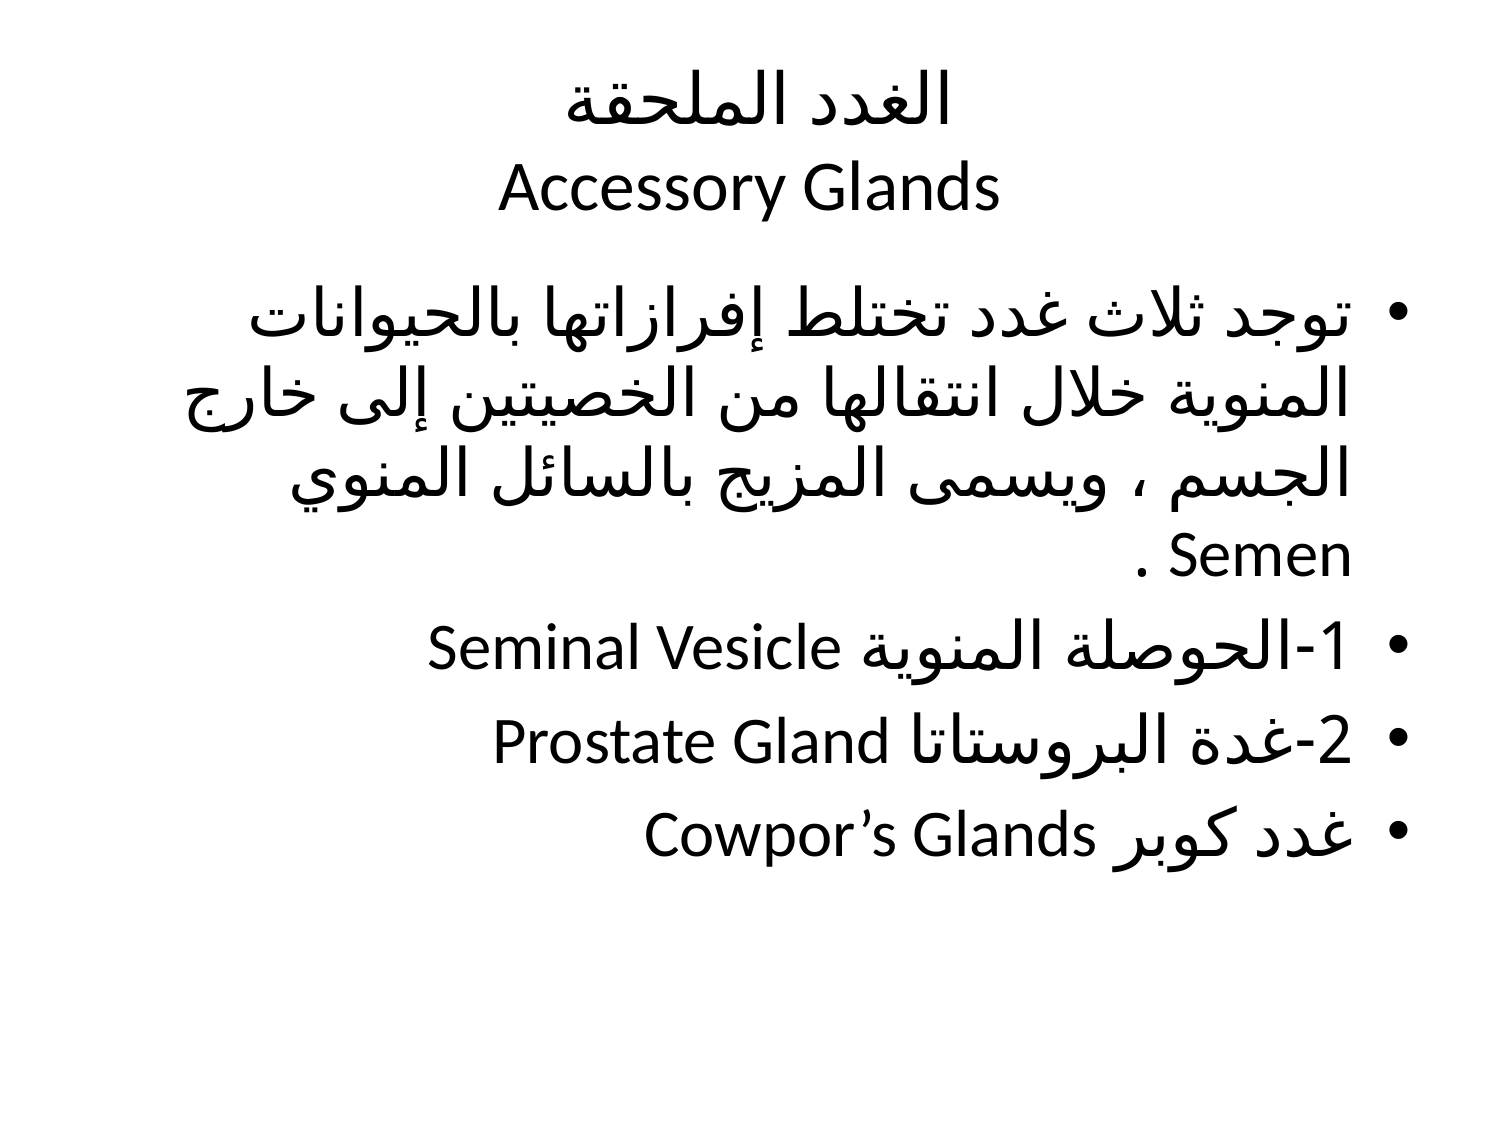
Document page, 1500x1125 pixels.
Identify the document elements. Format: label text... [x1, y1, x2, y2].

title الغدد الملحقة Accessory Glands [75, 45, 1425, 233]
list توجد ثلاث غدد تختلط إفرازاتها بالحيوانات المنوية خلال انتقالها من الخصيتين إلى خارج الجسم ، ويسمى المزيج بالسائل المنوي Semen . 1-الحوصلة المنوية Seminal Vesicle 2-غدة البروستاتا Prostate Gland غدد كوبر Cowpor’s Glands [75, 262, 1425, 1005]
